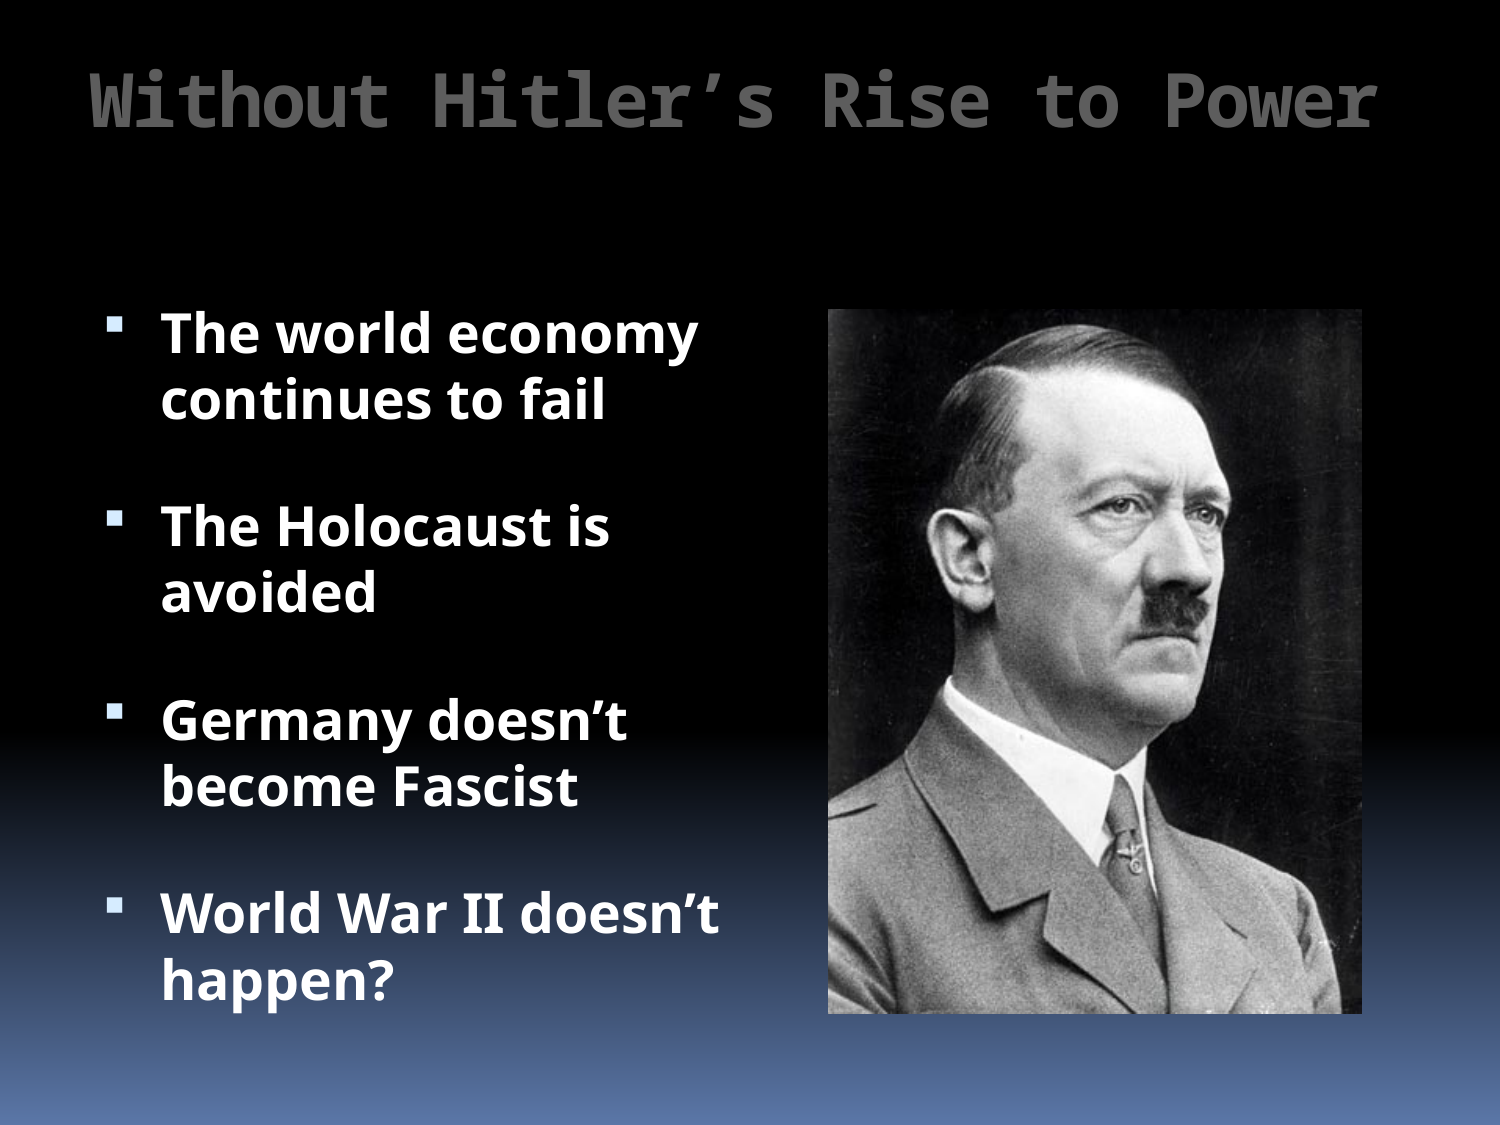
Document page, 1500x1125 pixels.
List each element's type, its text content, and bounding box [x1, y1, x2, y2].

list The world economy continues to fail The Holocaust is avoided Germany doesn’t become Fascist World War II doesn’t happen? [76, 290, 739, 1033]
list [828, 309, 1362, 1014]
title Without Hitler’s Rise to Power [75, 45, 1425, 225]
